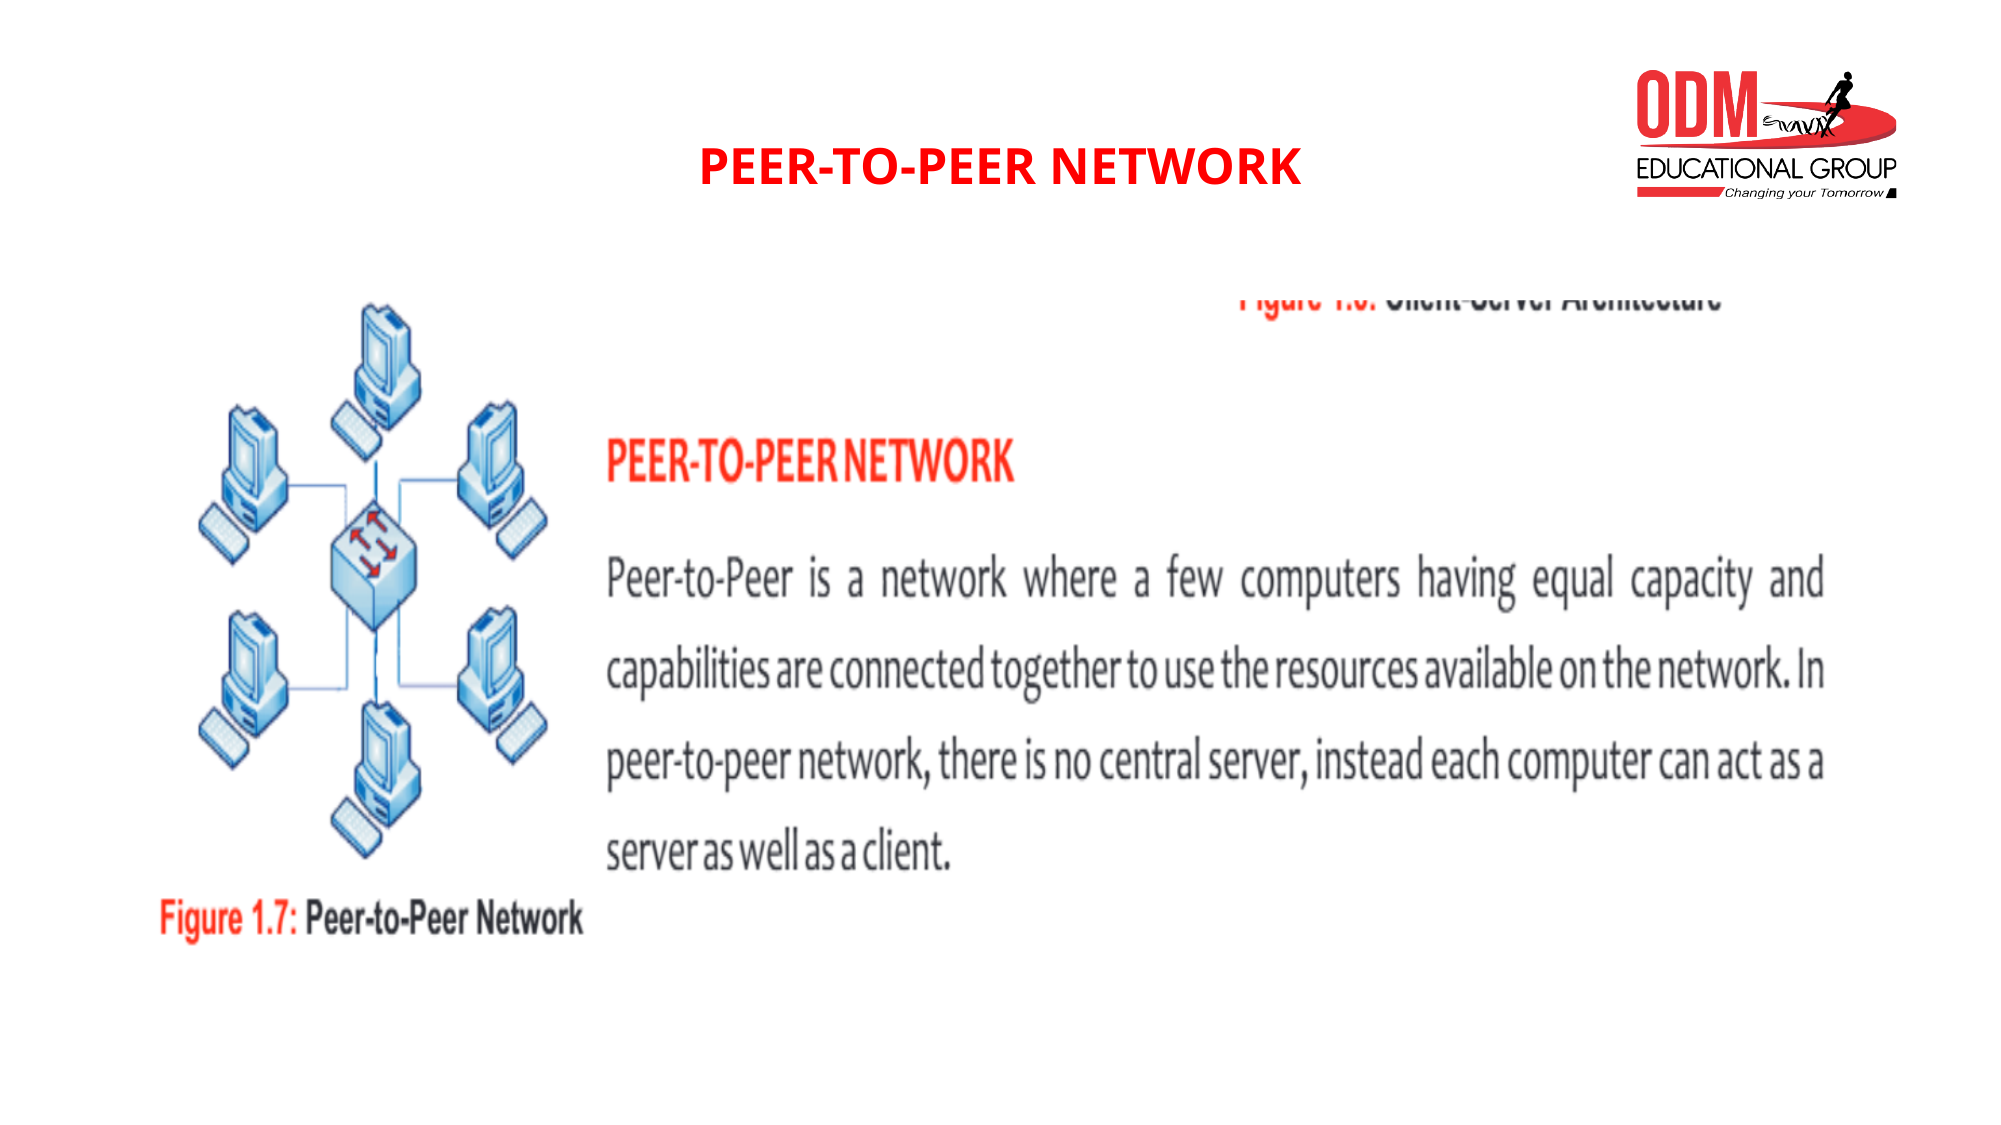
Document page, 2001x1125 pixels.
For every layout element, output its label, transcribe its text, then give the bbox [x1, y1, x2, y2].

text_box [1637, 70, 1897, 199]
picture [149, 299, 1843, 990]
title PEER-TO-PEER NETWORK [137, 59, 1863, 278]
